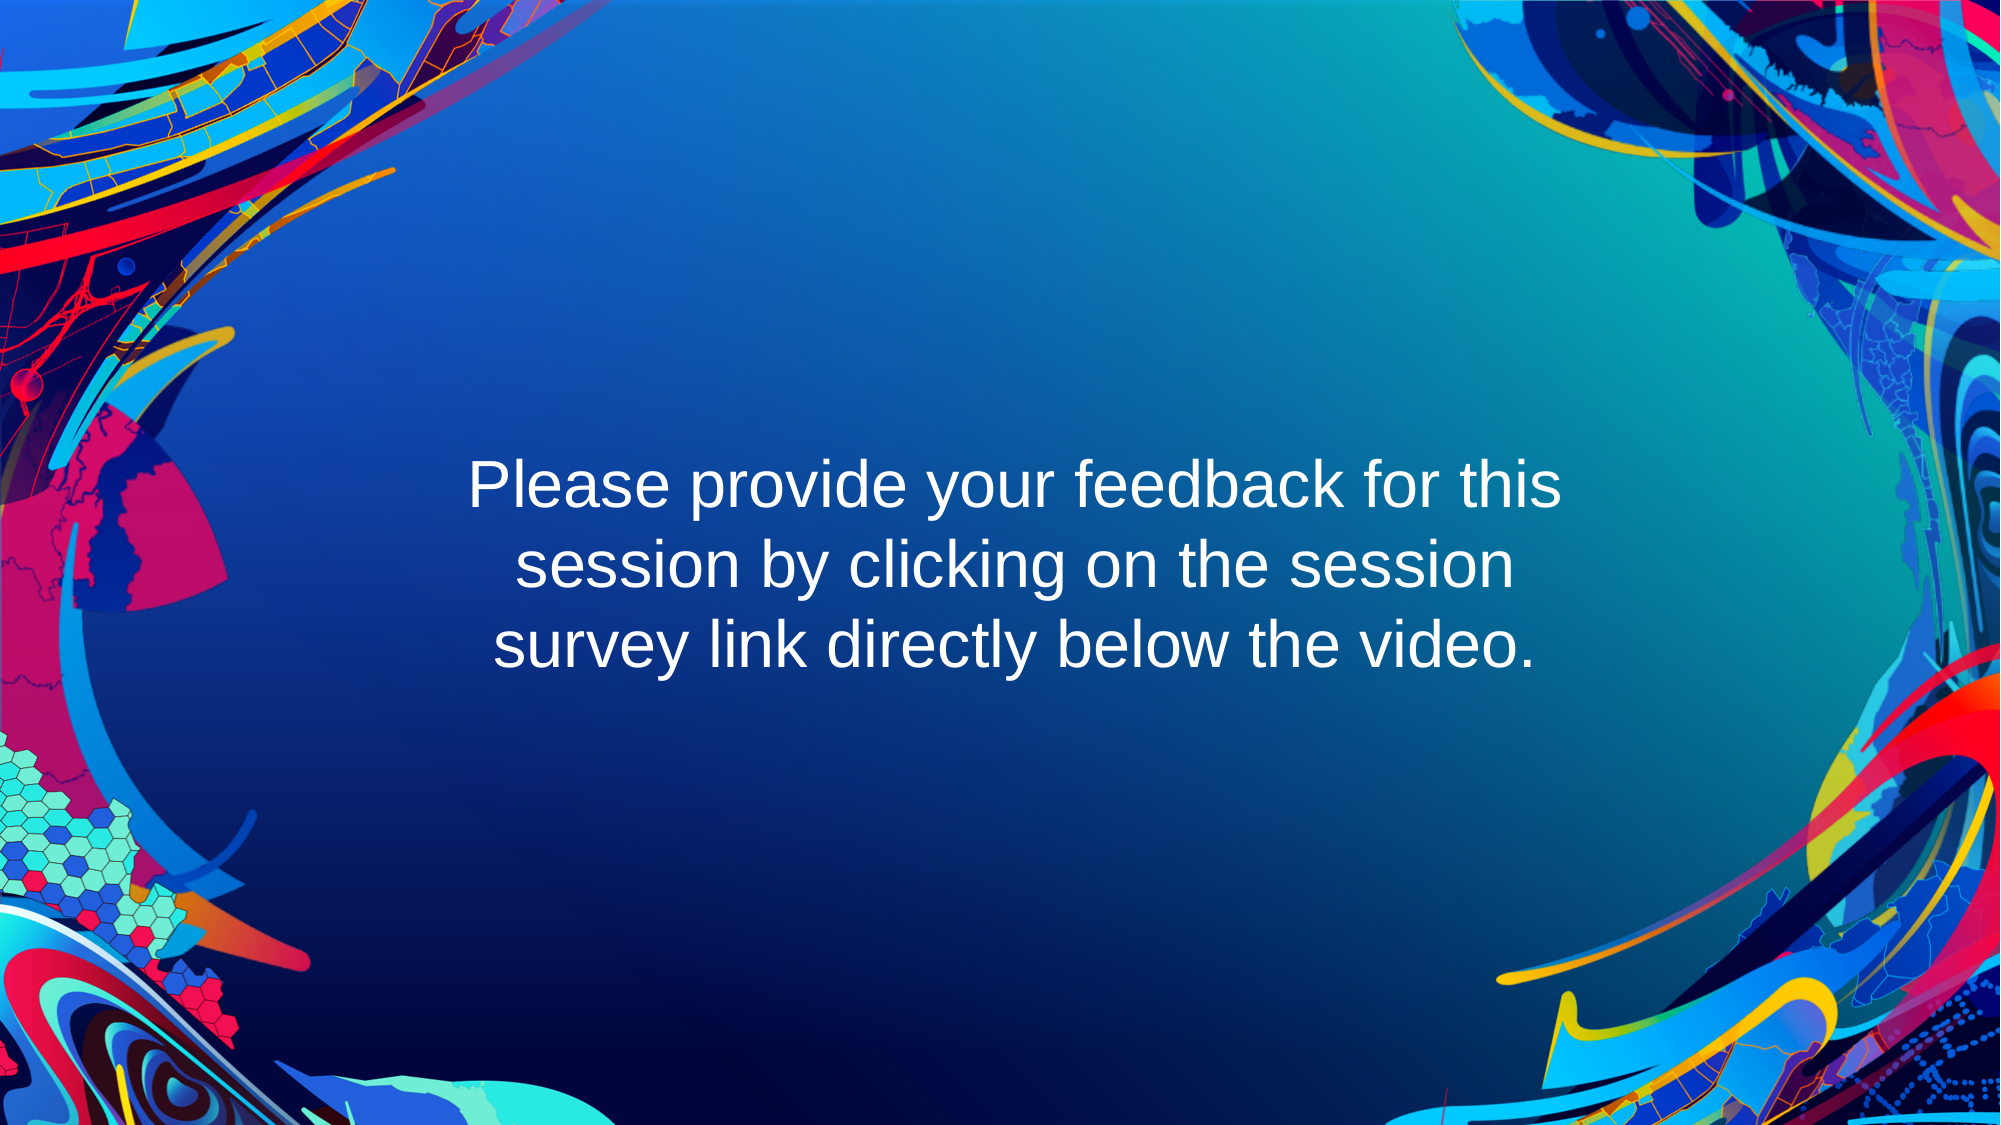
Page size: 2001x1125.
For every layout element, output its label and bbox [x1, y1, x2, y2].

text_box [0, 0, 2000, 1125]
